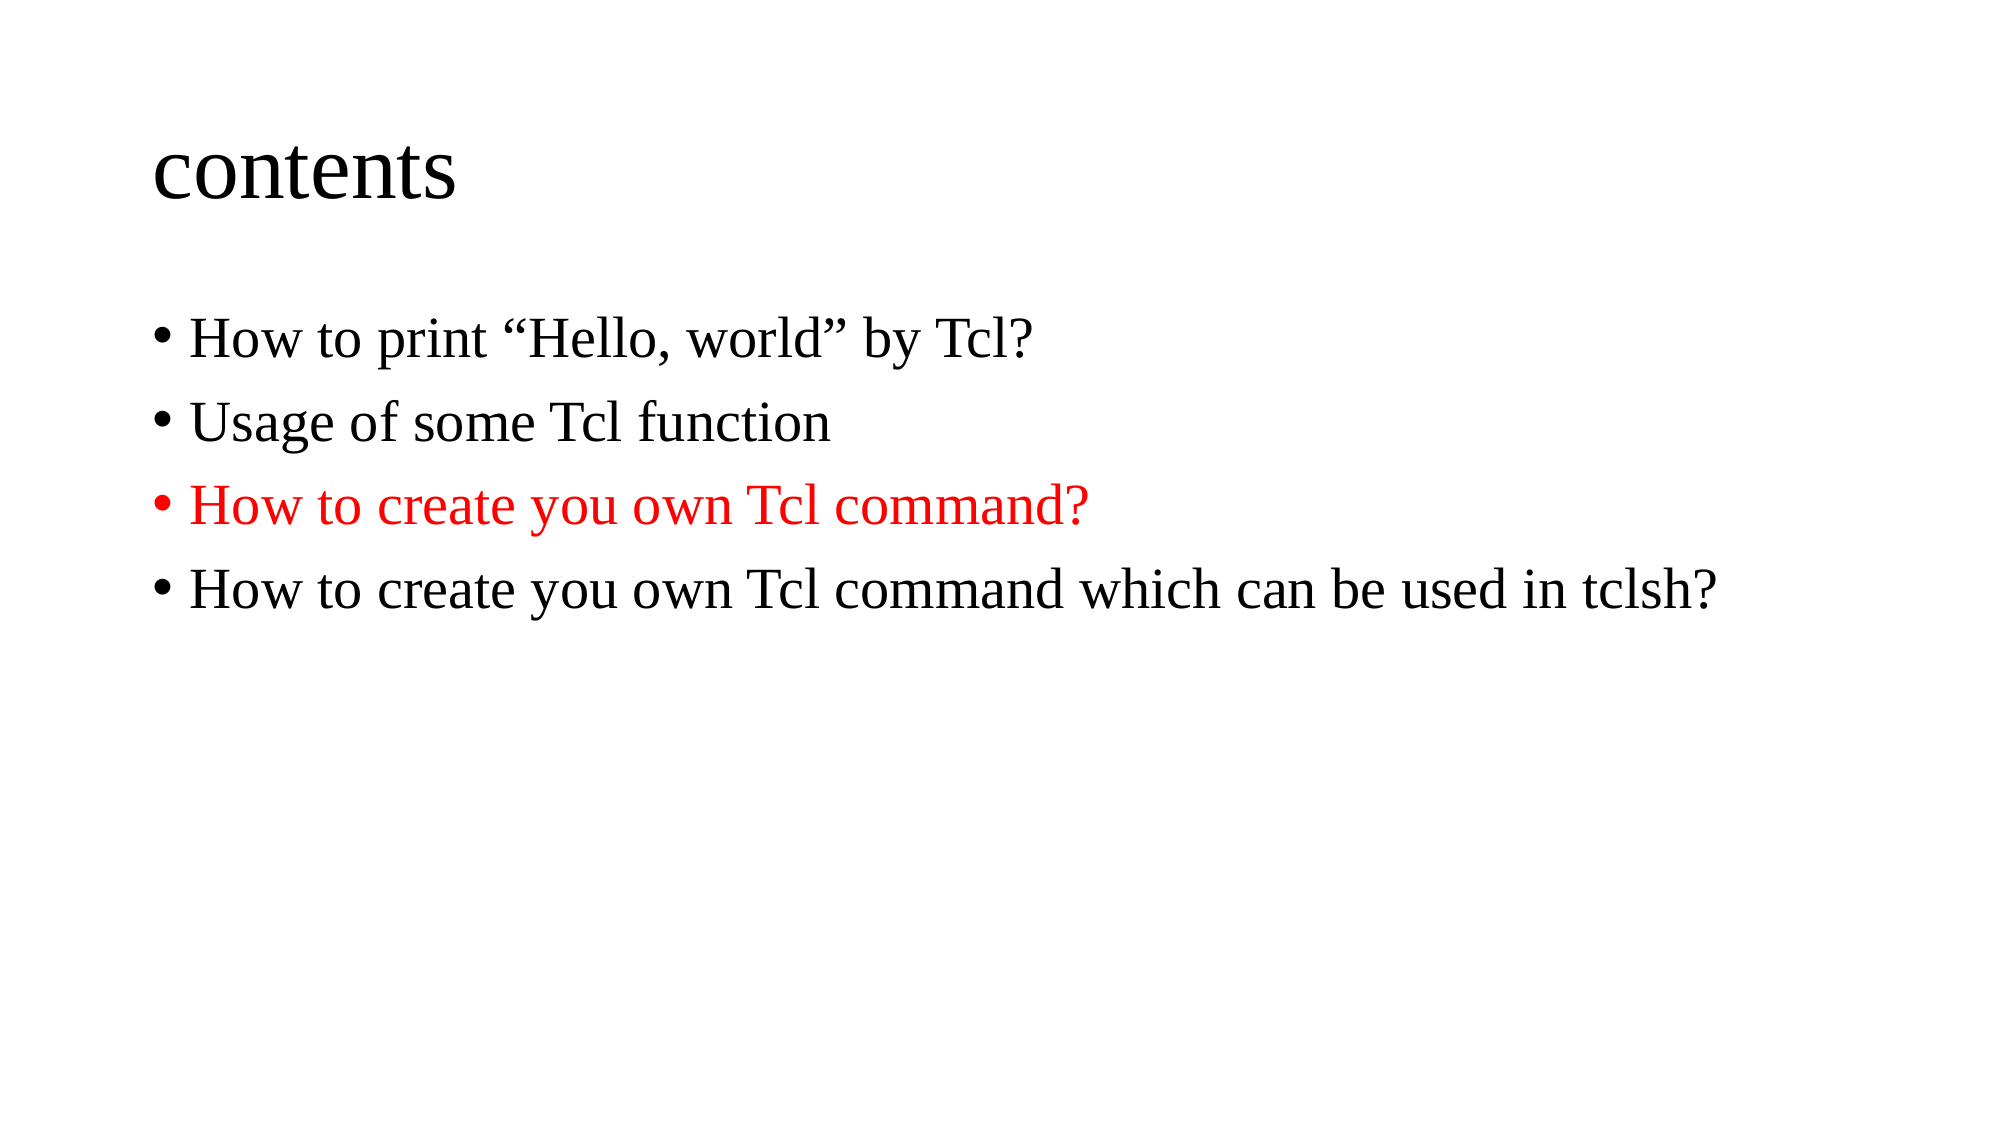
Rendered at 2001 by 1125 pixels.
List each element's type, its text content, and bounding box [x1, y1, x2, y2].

list How to print “Hello, world” by Tcl? Usage of some Tcl function How to create you own Tcl command? How to create you own Tcl command which can be used in tclsh? [137, 299, 1863, 1014]
title contents [137, 59, 1863, 278]
